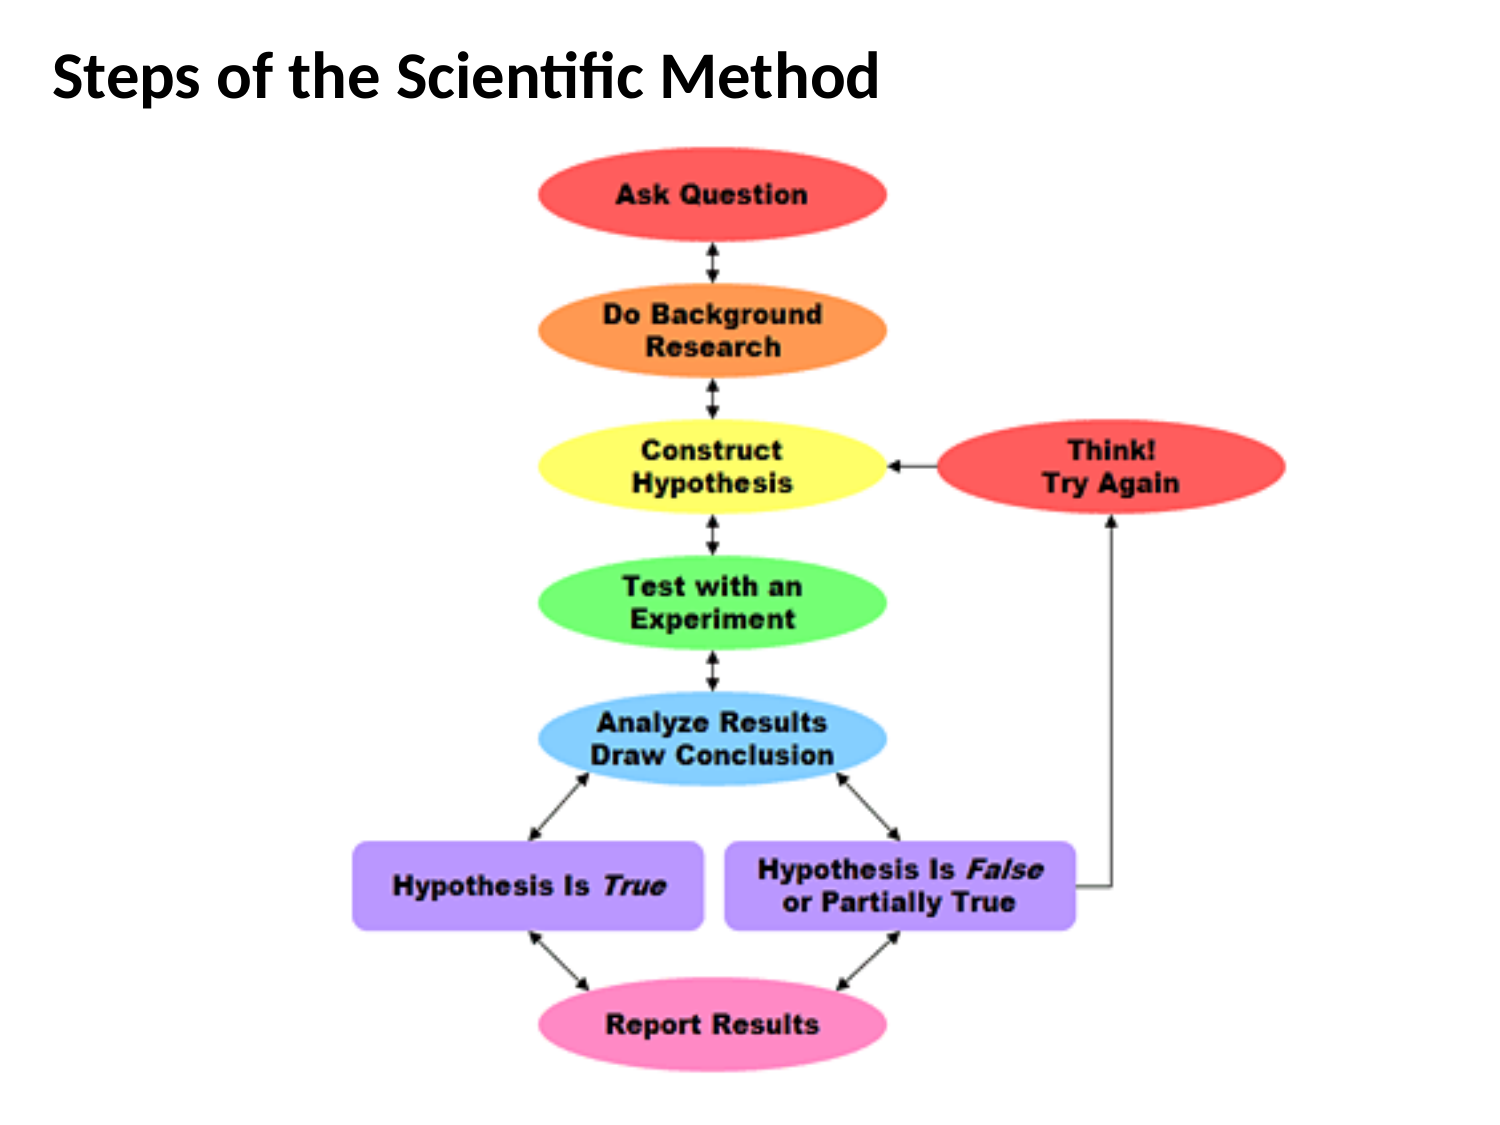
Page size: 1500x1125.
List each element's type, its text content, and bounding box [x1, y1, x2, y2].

picture [337, 137, 1301, 1085]
text_box Steps of the Scientific Method [37, 24, 925, 120]
